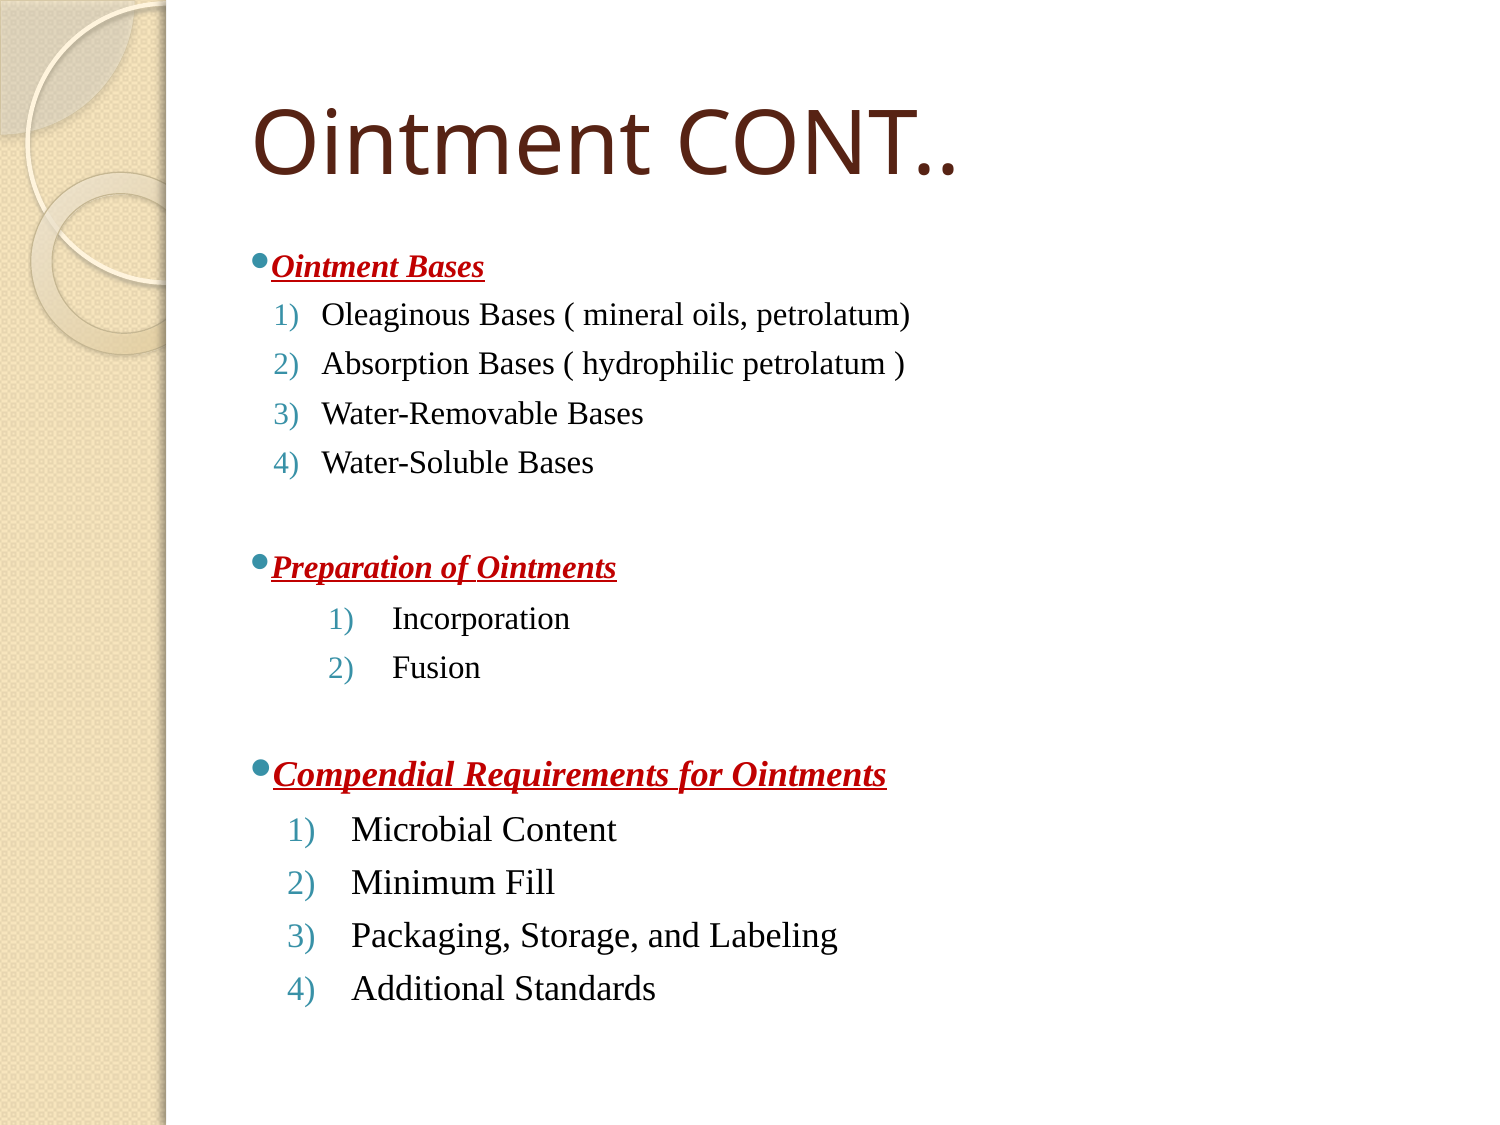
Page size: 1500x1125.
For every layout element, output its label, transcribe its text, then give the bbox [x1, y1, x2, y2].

list Ointment Bases Oleaginous Bases ( mineral oils, petrolatum) Absorption Bases ( hydrophilic petrolatum ) Water-Removable Bases Water-Soluble Bases Preparation of Ointments Incorporation Fusion Compendial Requirements for Ointments Microbial Content Minimum Fill Packaging, Storage, and Labeling Additional Standards [235, 237, 1466, 1025]
title Ointment CONT.. [235, 45, 1466, 233]
